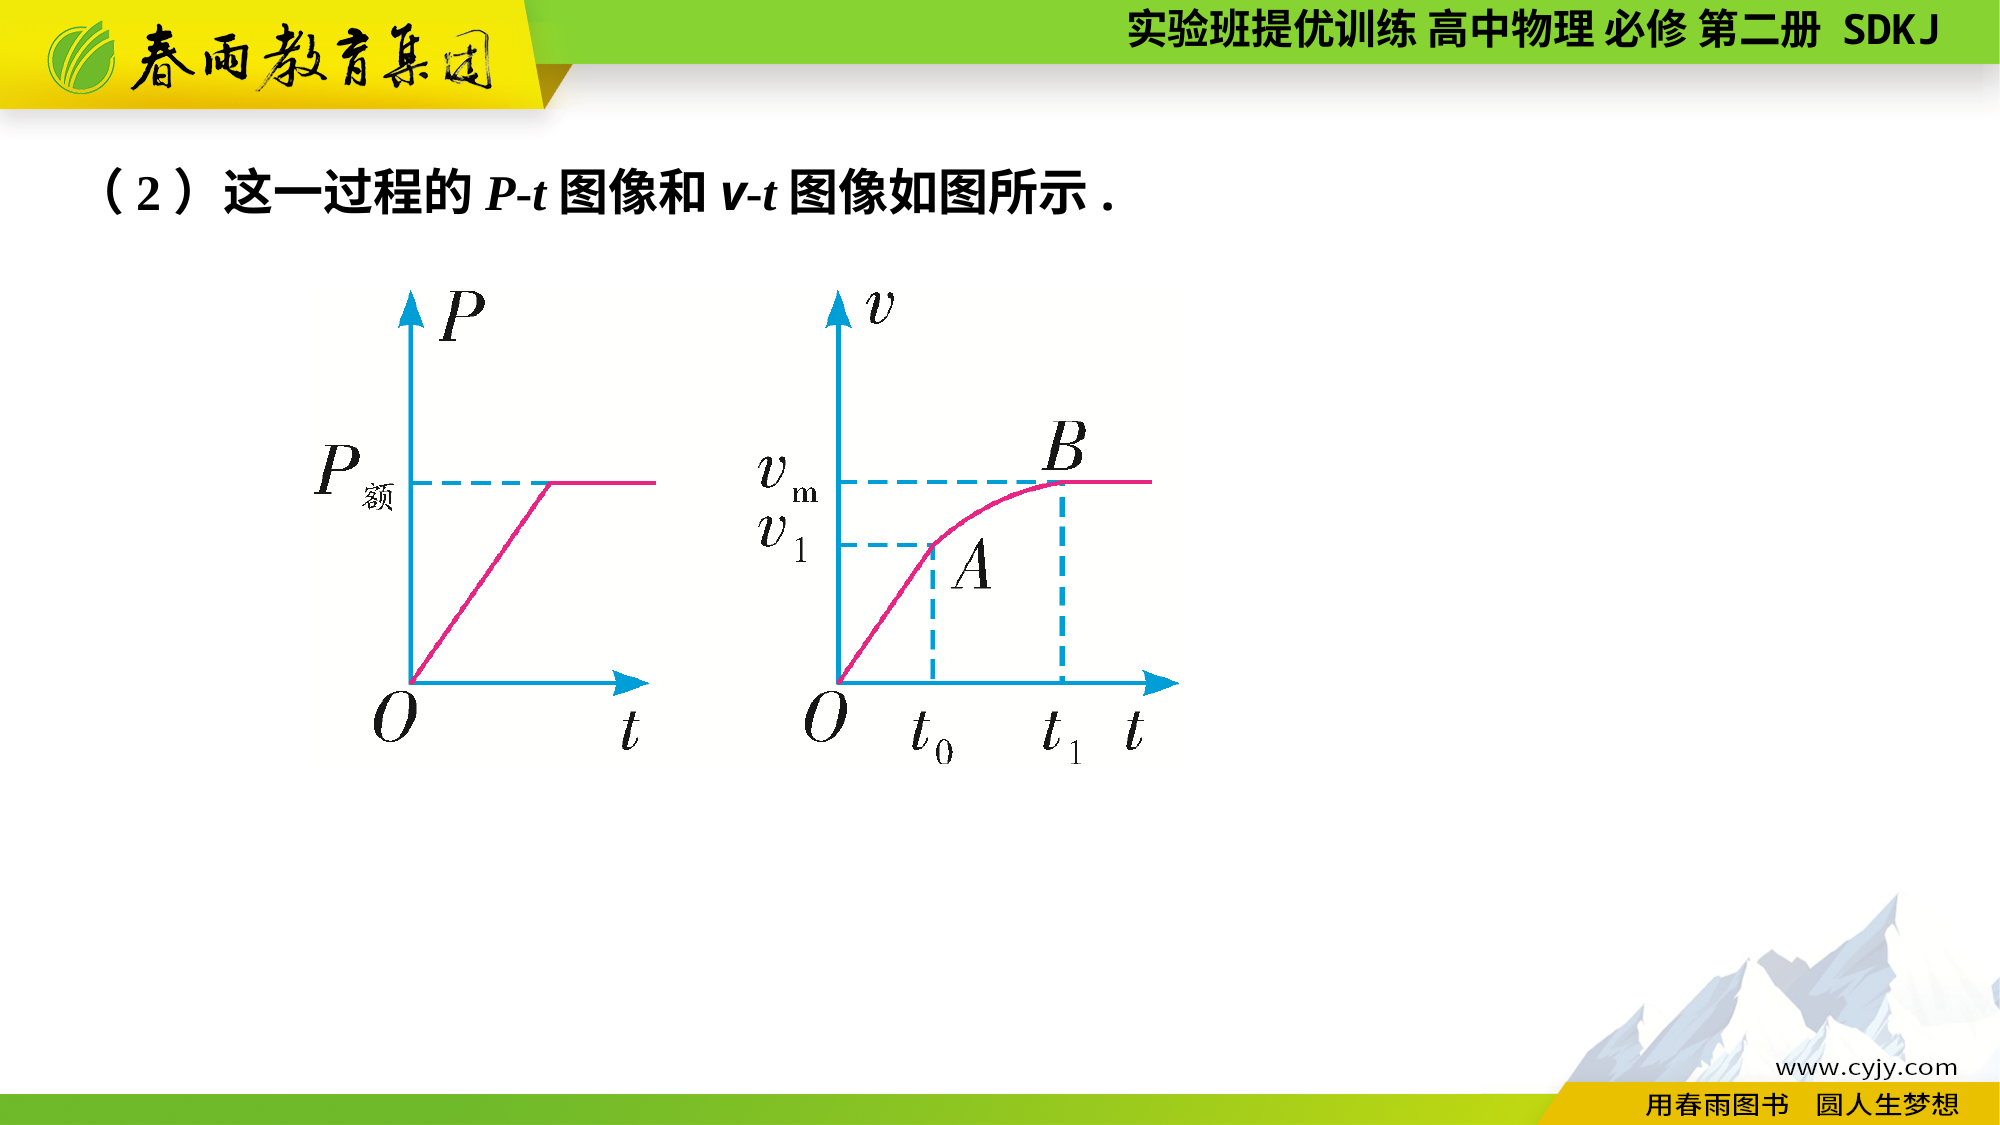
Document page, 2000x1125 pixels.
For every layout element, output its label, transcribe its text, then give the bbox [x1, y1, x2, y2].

picture [0, 0, 2000, 1125]
list （2）这一过程的P-t图像和v-t图像如图所示. [59, 122, 1944, 229]
